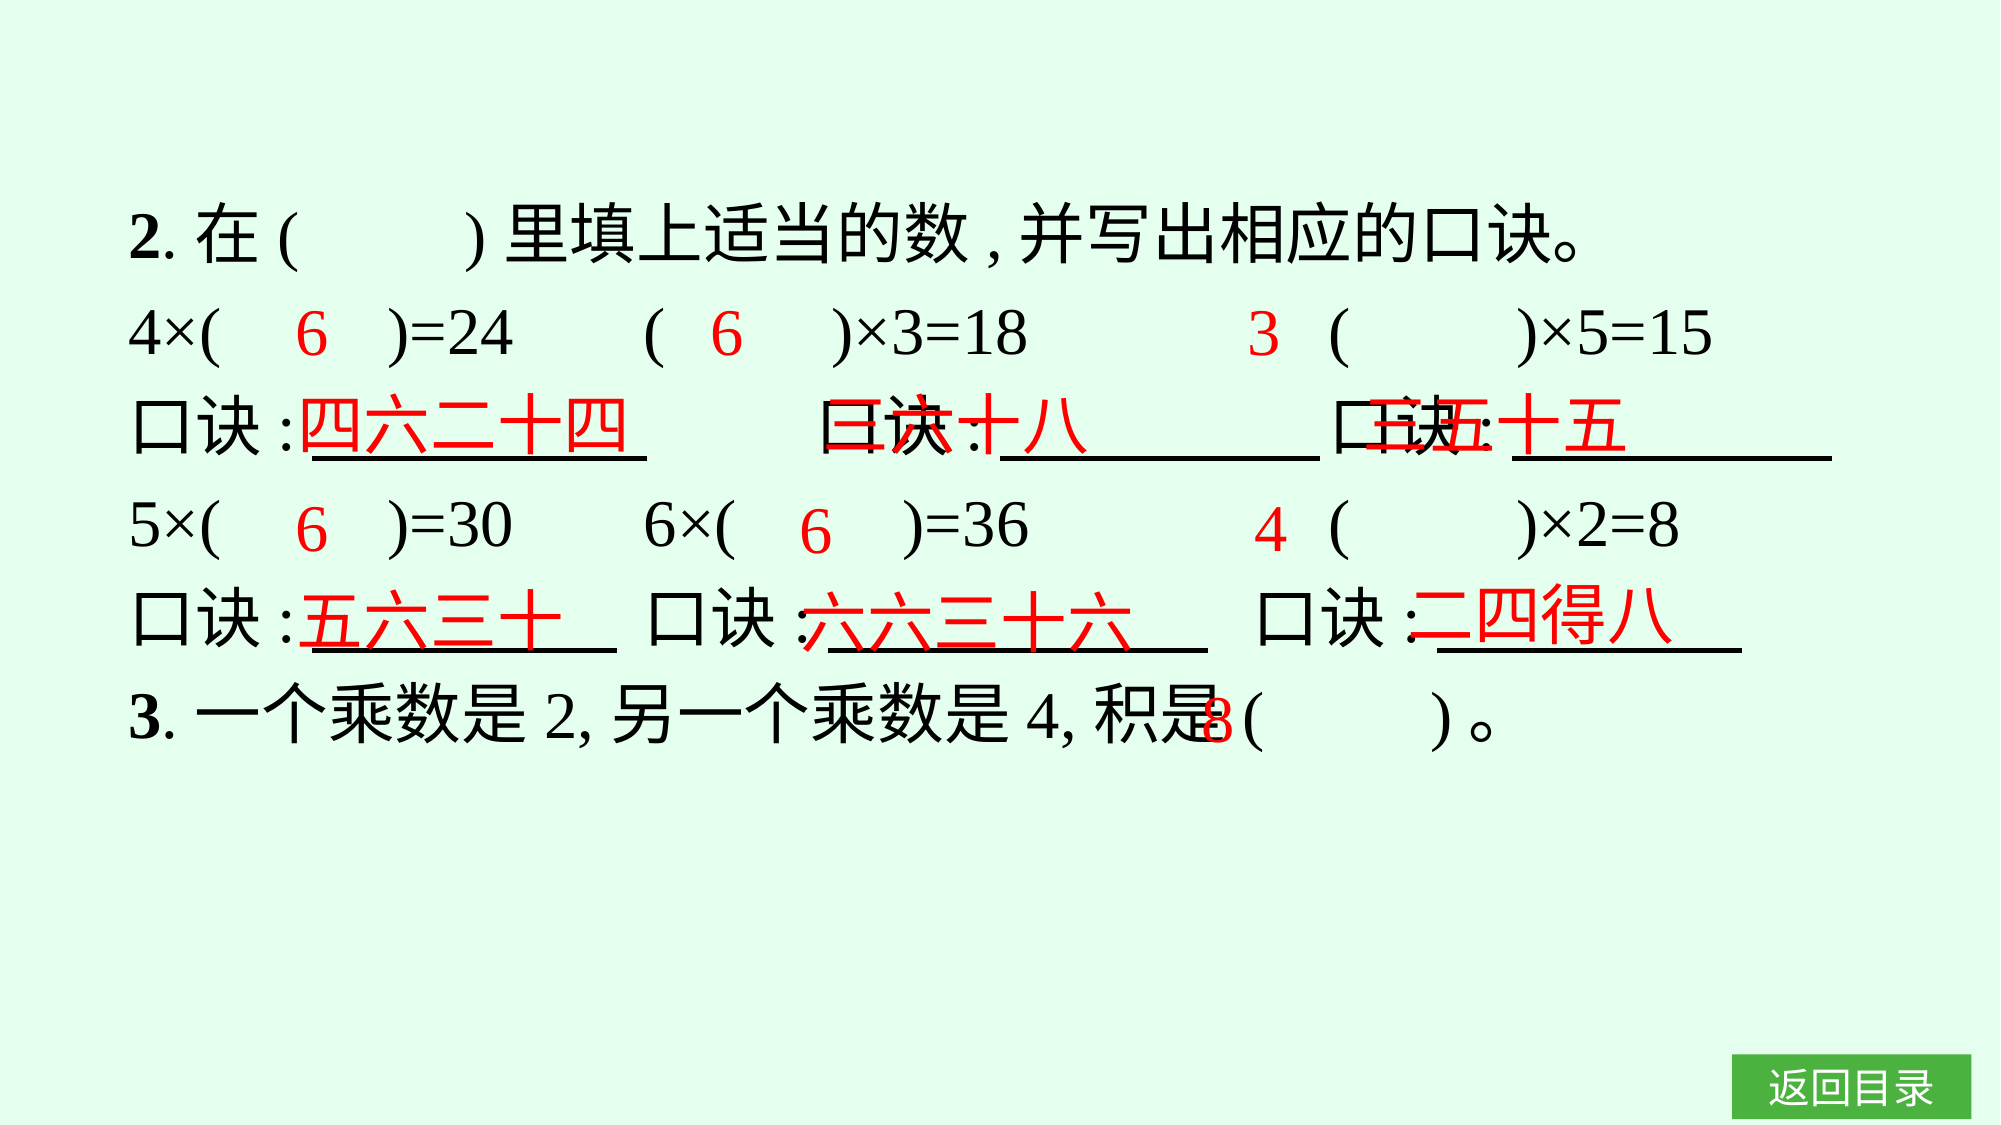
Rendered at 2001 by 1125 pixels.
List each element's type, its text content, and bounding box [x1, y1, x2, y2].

text_box 6 [280, 461, 345, 573]
text_box 6 [784, 463, 848, 575]
text_box 3 [1233, 265, 1297, 376]
text_box 六六三十六 [785, 557, 1150, 669]
text_box 4 [1239, 461, 1303, 573]
text_box 6 [695, 265, 759, 376]
text_box 四六二十四 [282, 359, 646, 470]
text_box 三六十八 [807, 359, 1105, 470]
text_box 2.在( )里填上适当的数,并写出相应的口诀。 4×( )=24 ( )×3=18 ( )×5=15 口诀: 口诀: 口诀: 5×( )=30 6×( )=36 ( )×2=8 口诀: 口诀: 口诀: 3.一个乘数是2,另一个乘数是4,积是( )。 [113, 169, 1887, 760]
text_box 五六三十 [282, 555, 579, 667]
text_box 8 [1187, 652, 1251, 764]
text_box 6 [280, 265, 345, 376]
text_box 二四得八 [1392, 549, 1690, 660]
text_box 三五十五 [1347, 359, 1645, 470]
